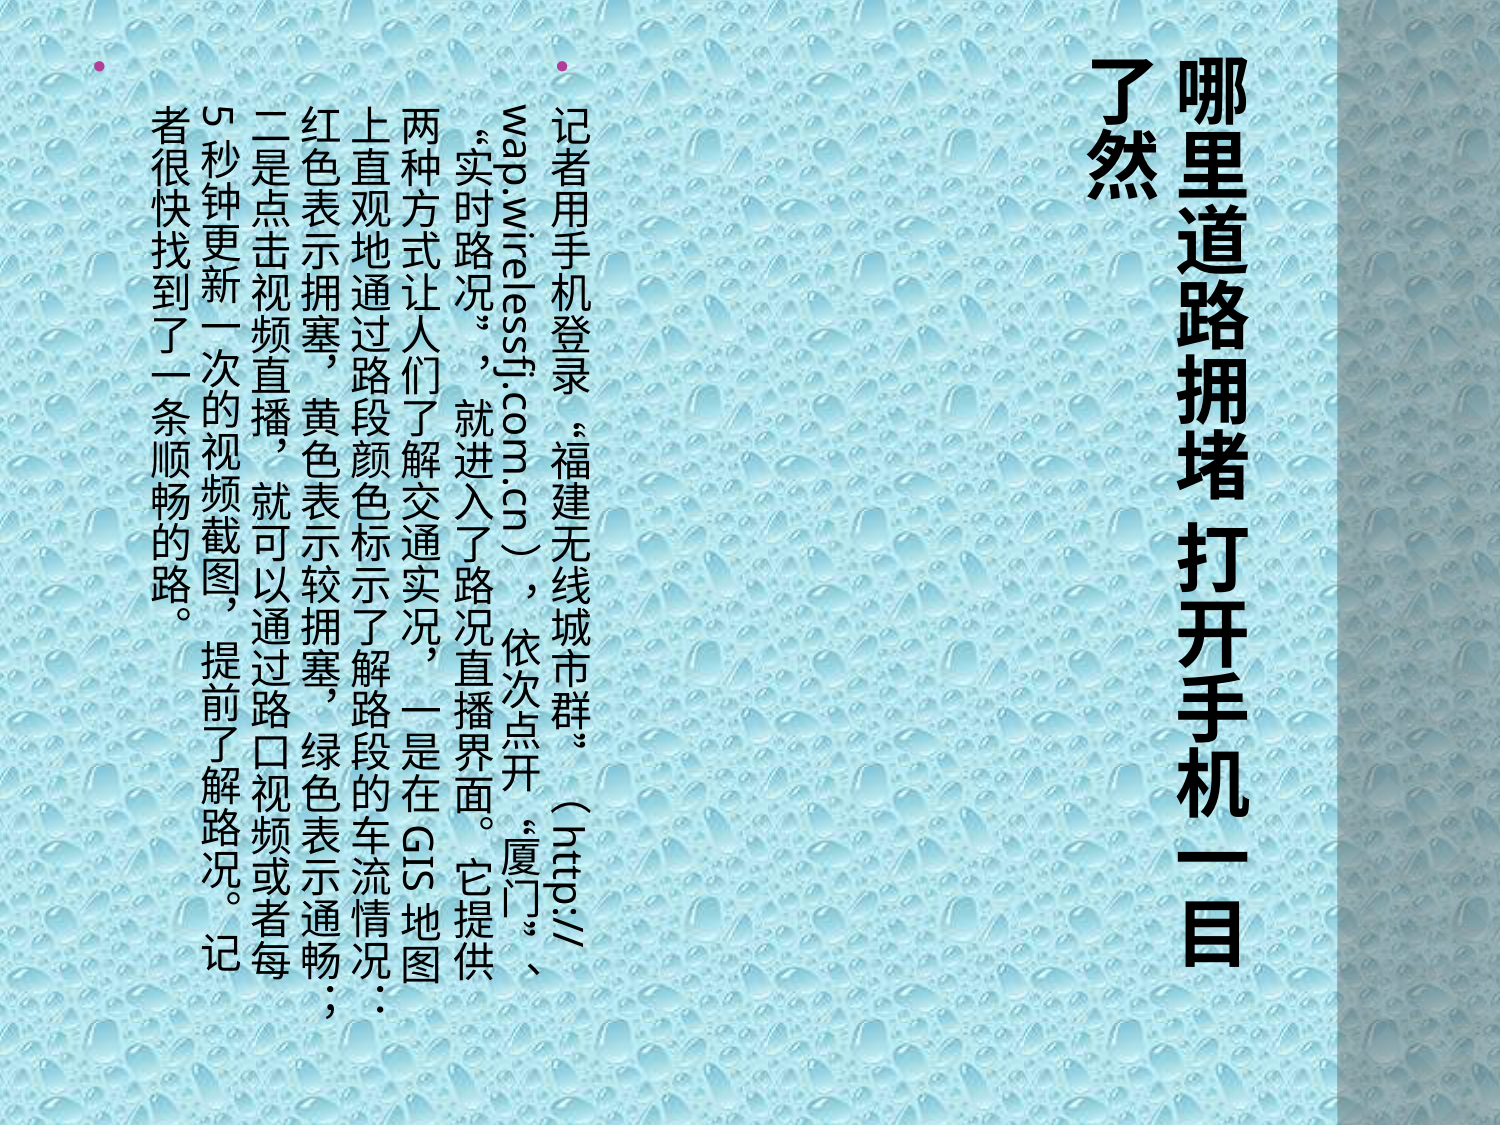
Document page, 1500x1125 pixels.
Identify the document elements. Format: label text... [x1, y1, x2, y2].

title 哪里道路拥堵 打开手机一目了然 [1074, 45, 1325, 1005]
picture [0, 0, 1500, 1125]
list 记者用手机登录“福建无线城市群”（http://wap.wirelessfj.com.cn），依次点开“厦门”、“实时路况”，就进入了路况直播界面。它提供两种方式让人们了解交通实况，一是在GIS地图上直观地通过路段颜色标示了解路段的车流情况：红色表示拥塞，黄色表示较拥塞，绿色表示通畅；二是点击视频直播，就可以通过路口视频或者每5秒钟更新一次的视频截图，提前了解路况。记者很快找到了一条顺畅的路。 [75, 45, 1063, 1005]
